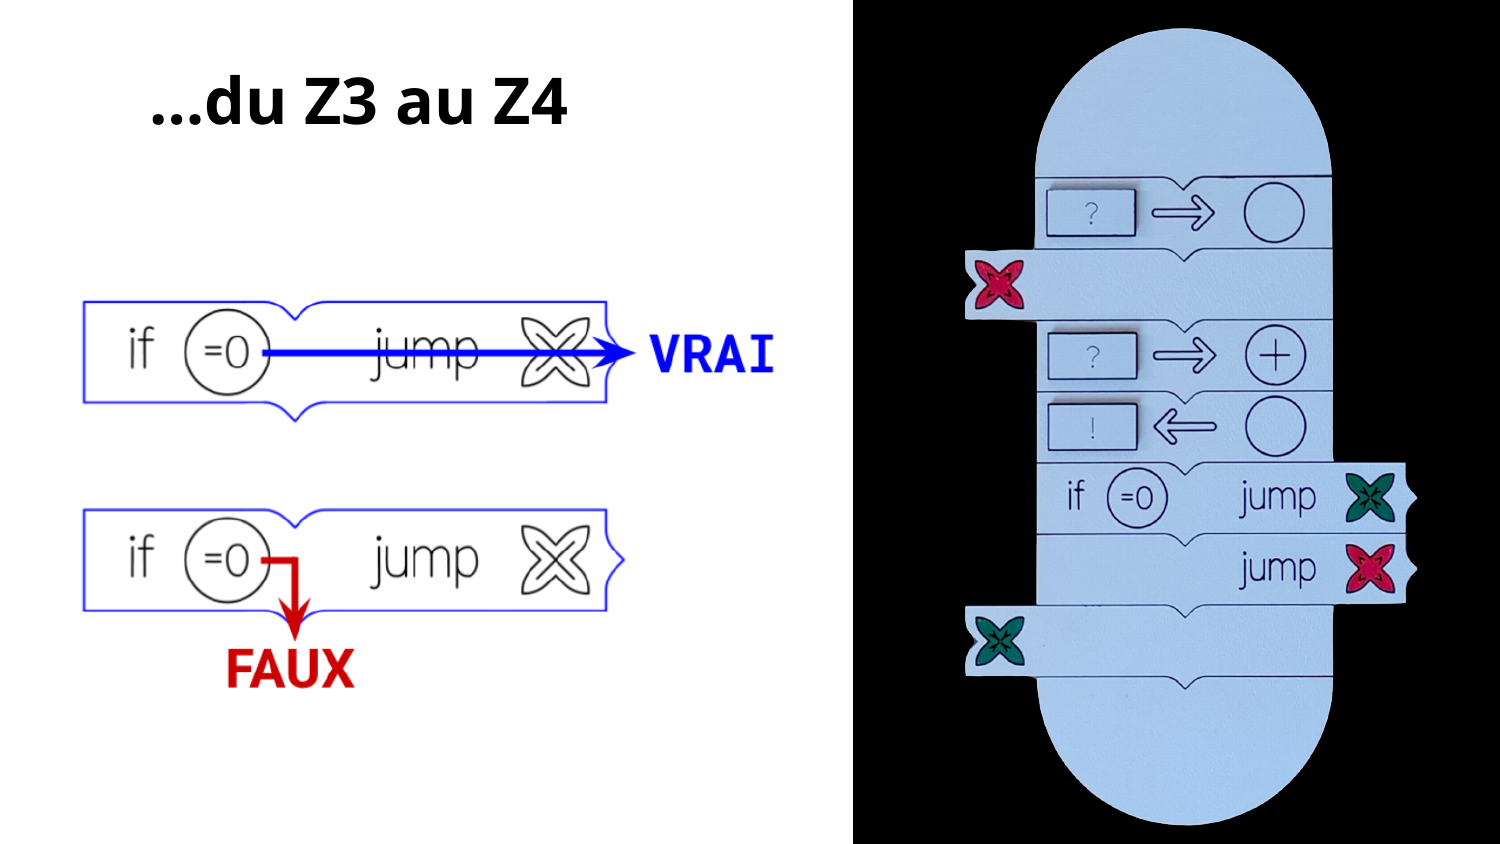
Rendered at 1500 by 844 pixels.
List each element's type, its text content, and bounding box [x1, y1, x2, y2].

picture [68, 0, 1500, 844]
text_box …du Z3 au Z4 [134, 44, 637, 169]
